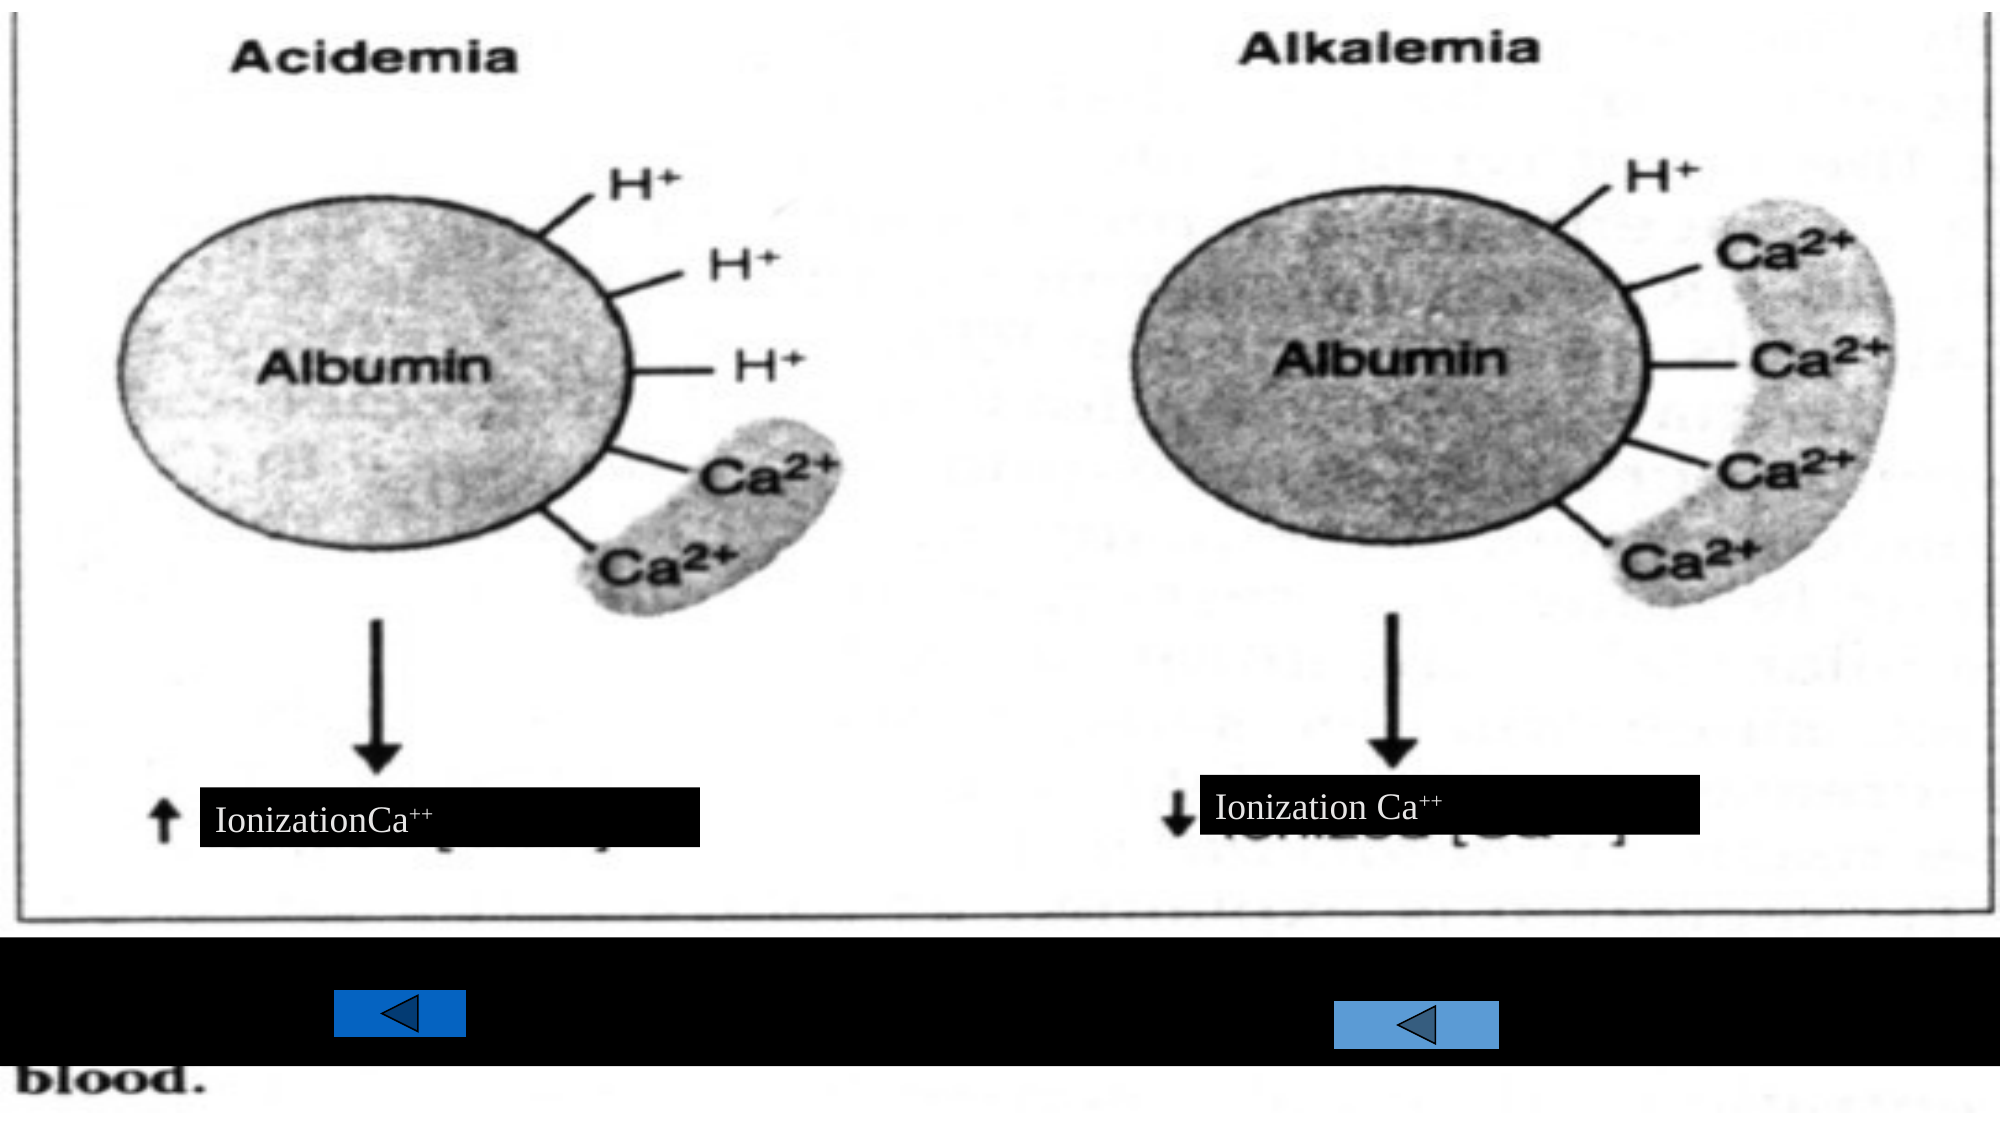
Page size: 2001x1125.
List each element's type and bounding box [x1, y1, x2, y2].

text_box [0, 12, 2000, 1113]
